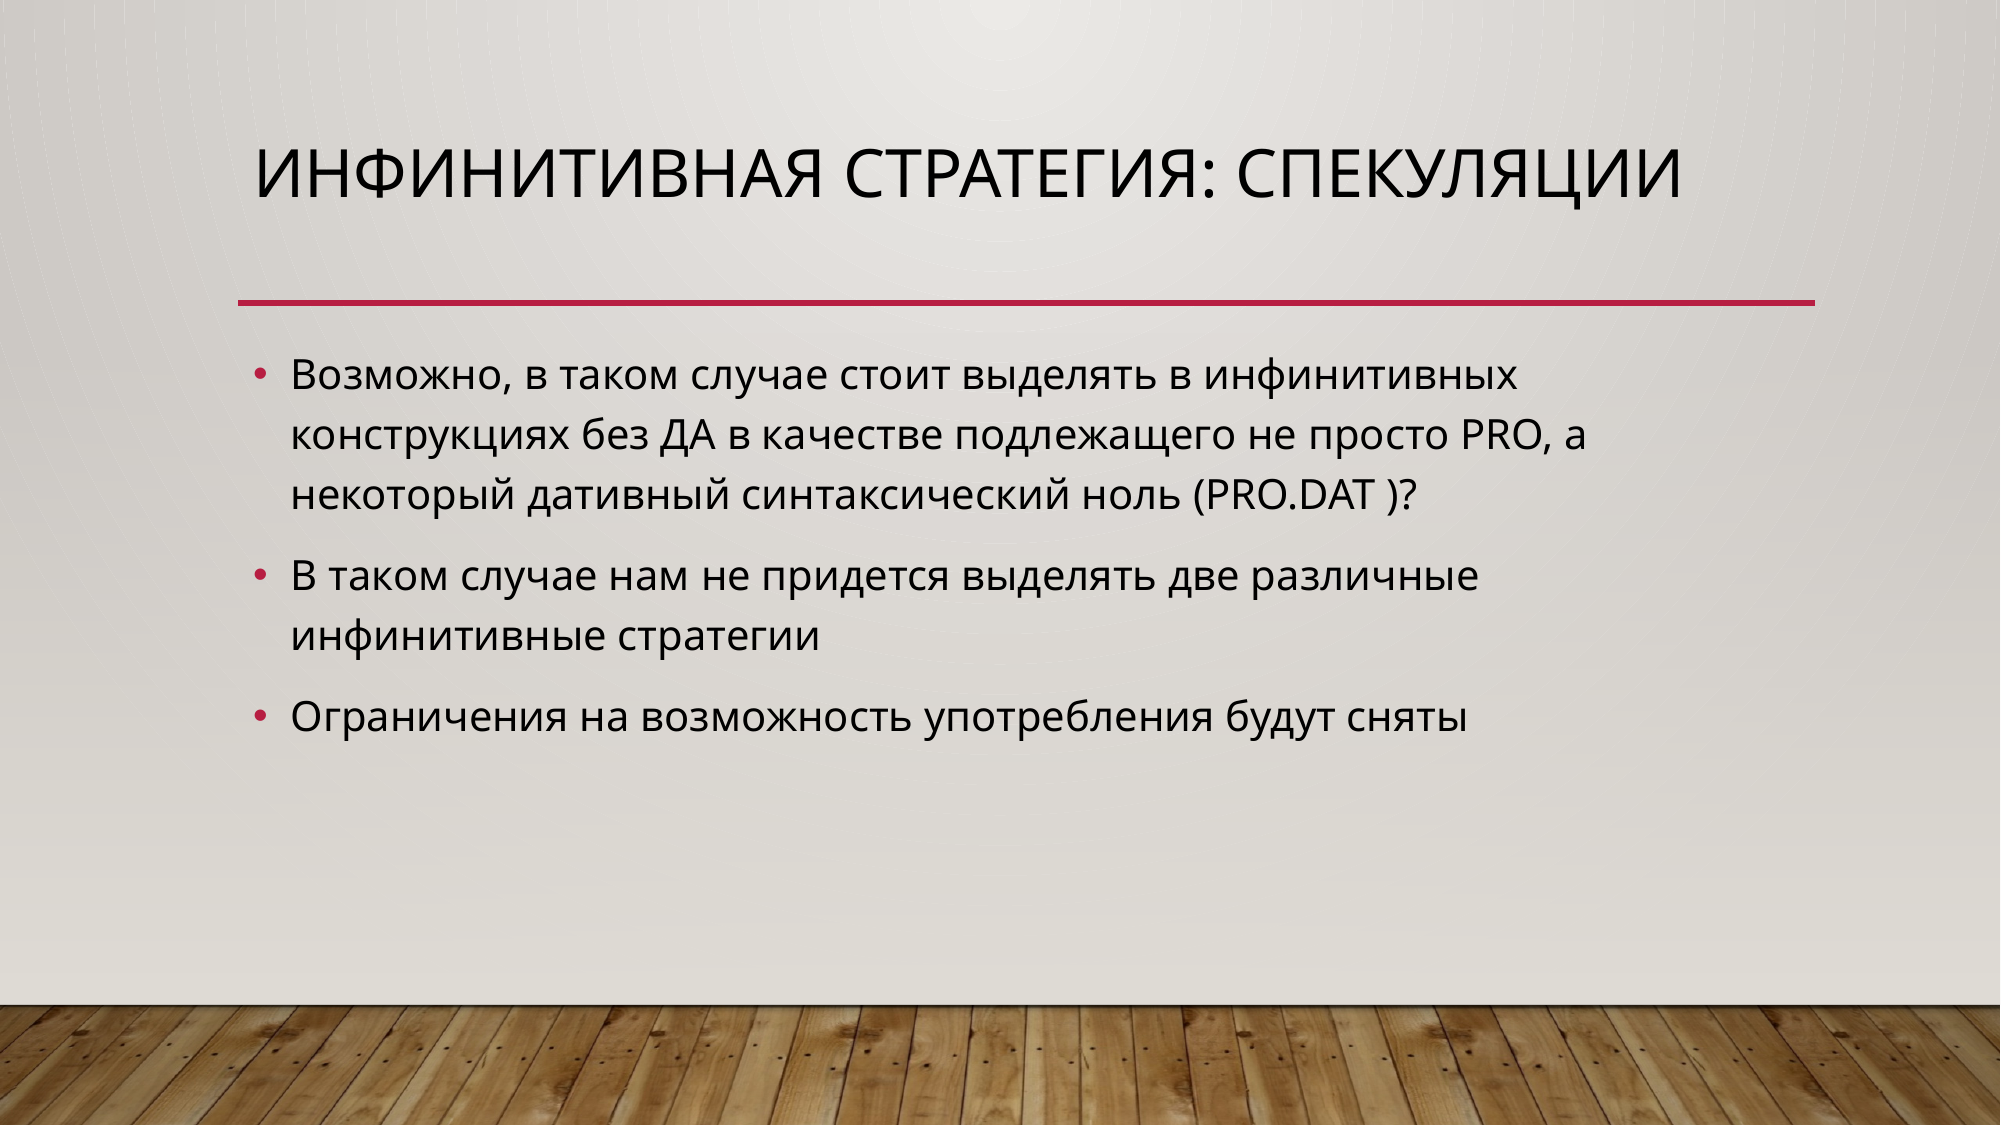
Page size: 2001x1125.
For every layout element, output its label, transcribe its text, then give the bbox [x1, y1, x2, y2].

title ИНФИНИТИВНАЯ стратегия: спекуляции [238, 131, 1814, 305]
list Возможно, в таком случае стоит выделять в инфинитивных конструкциях без ДА в качестве подлежащего не просто PRO, а некоторый дативный синтаксический ноль (PRO.DAT )? В таком случае нам не придется выделять две различные инфинитивные стратегии Ограничения на возможность употребления будут сняты [238, 330, 1814, 897]
picture [0, 1005, 2000, 1125]
